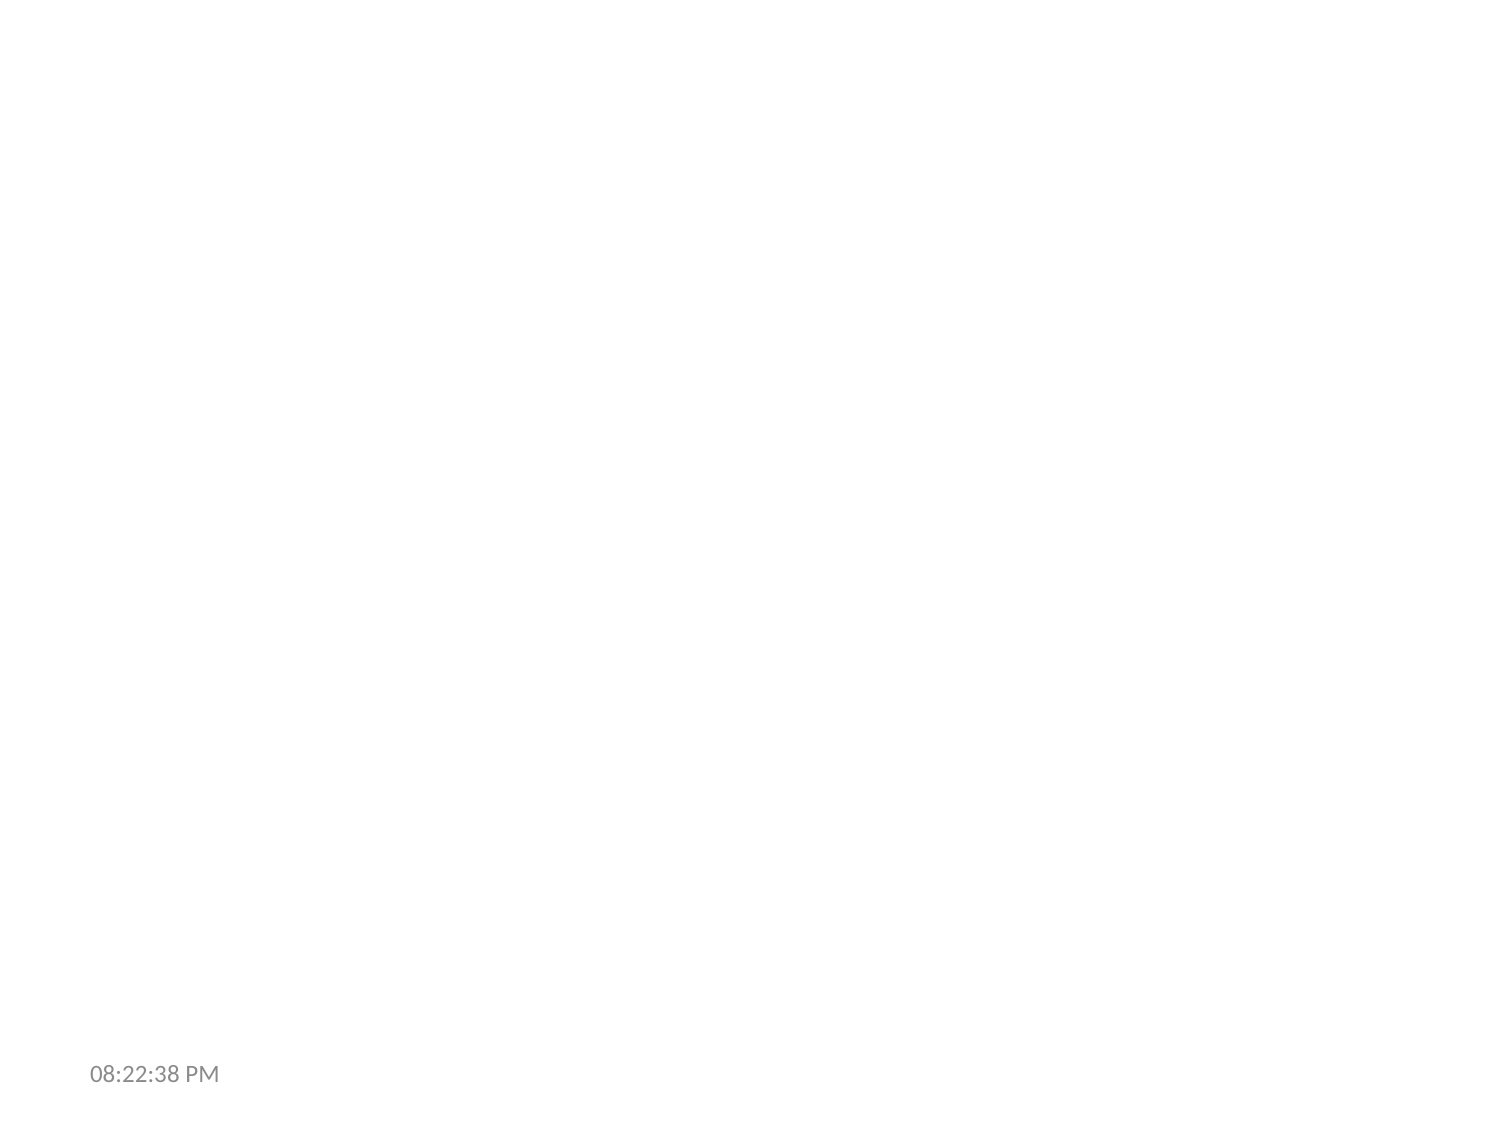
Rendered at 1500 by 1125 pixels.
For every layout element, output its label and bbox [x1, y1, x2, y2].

slide_number [75, 1042, 425, 1103]
